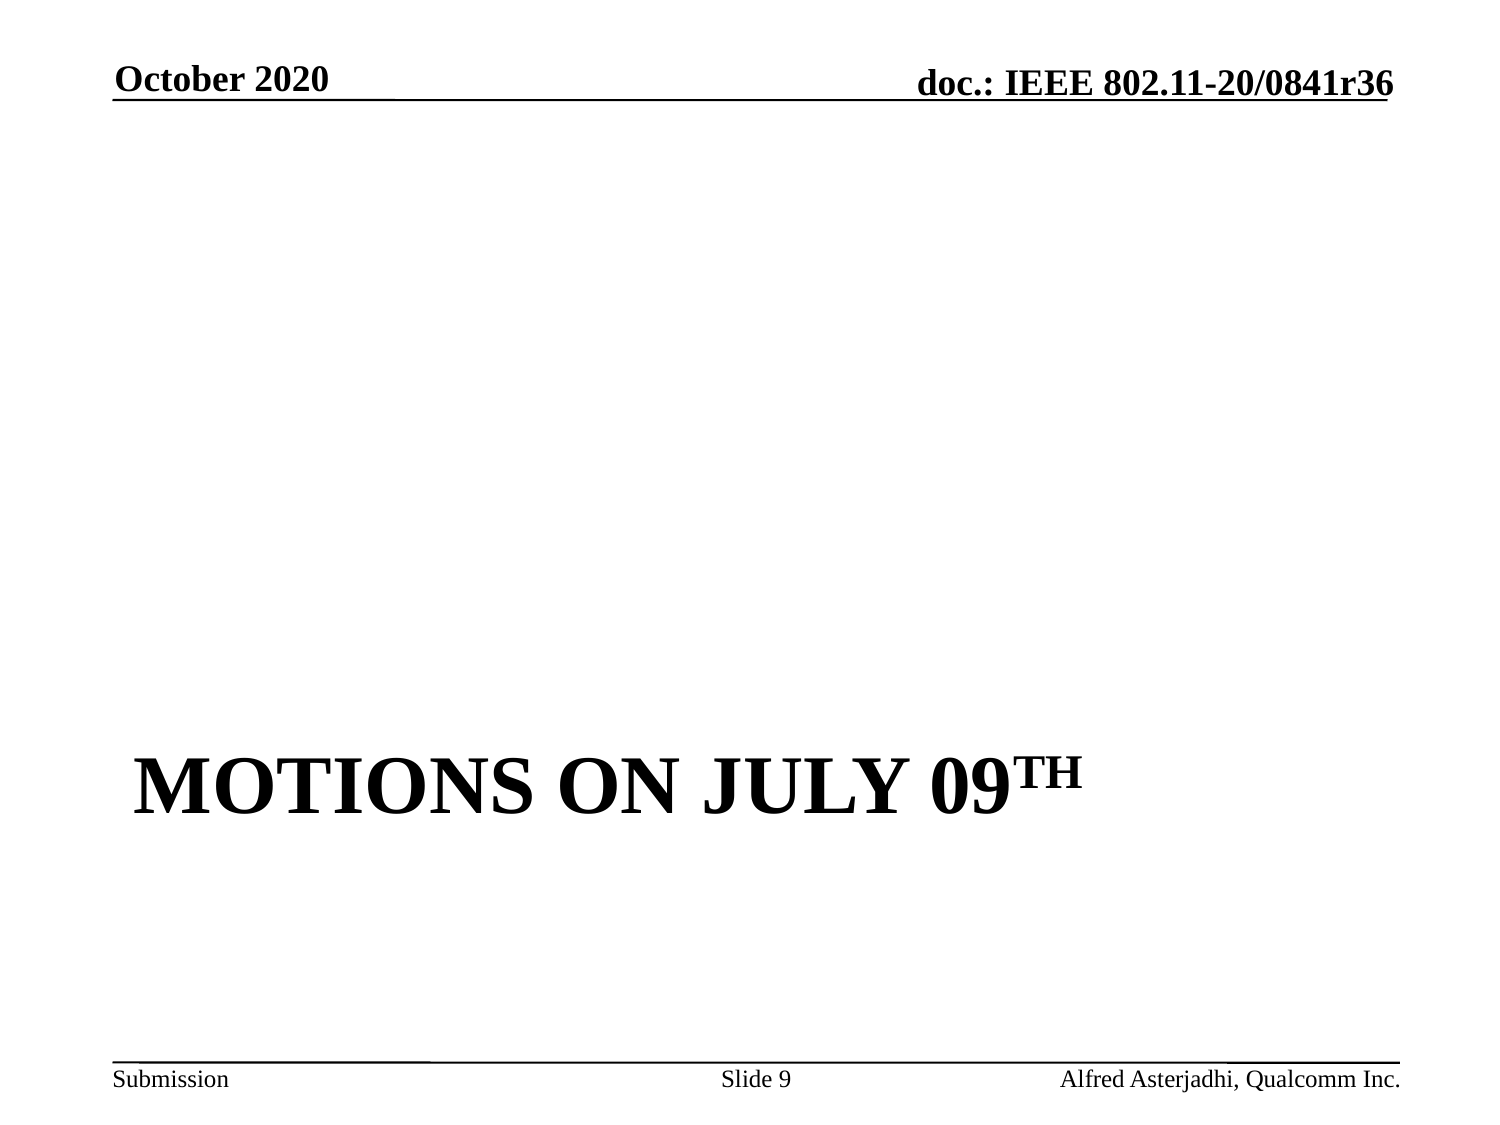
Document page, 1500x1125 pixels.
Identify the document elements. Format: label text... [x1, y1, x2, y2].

title Motions on July 09th [118, 722, 1394, 947]
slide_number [114, 54, 423, 100]
slide_number Slide 9 [712, 1061, 800, 1123]
footer Alfred Asterjadhi, Qualcomm Inc. [878, 1061, 1402, 1093]
